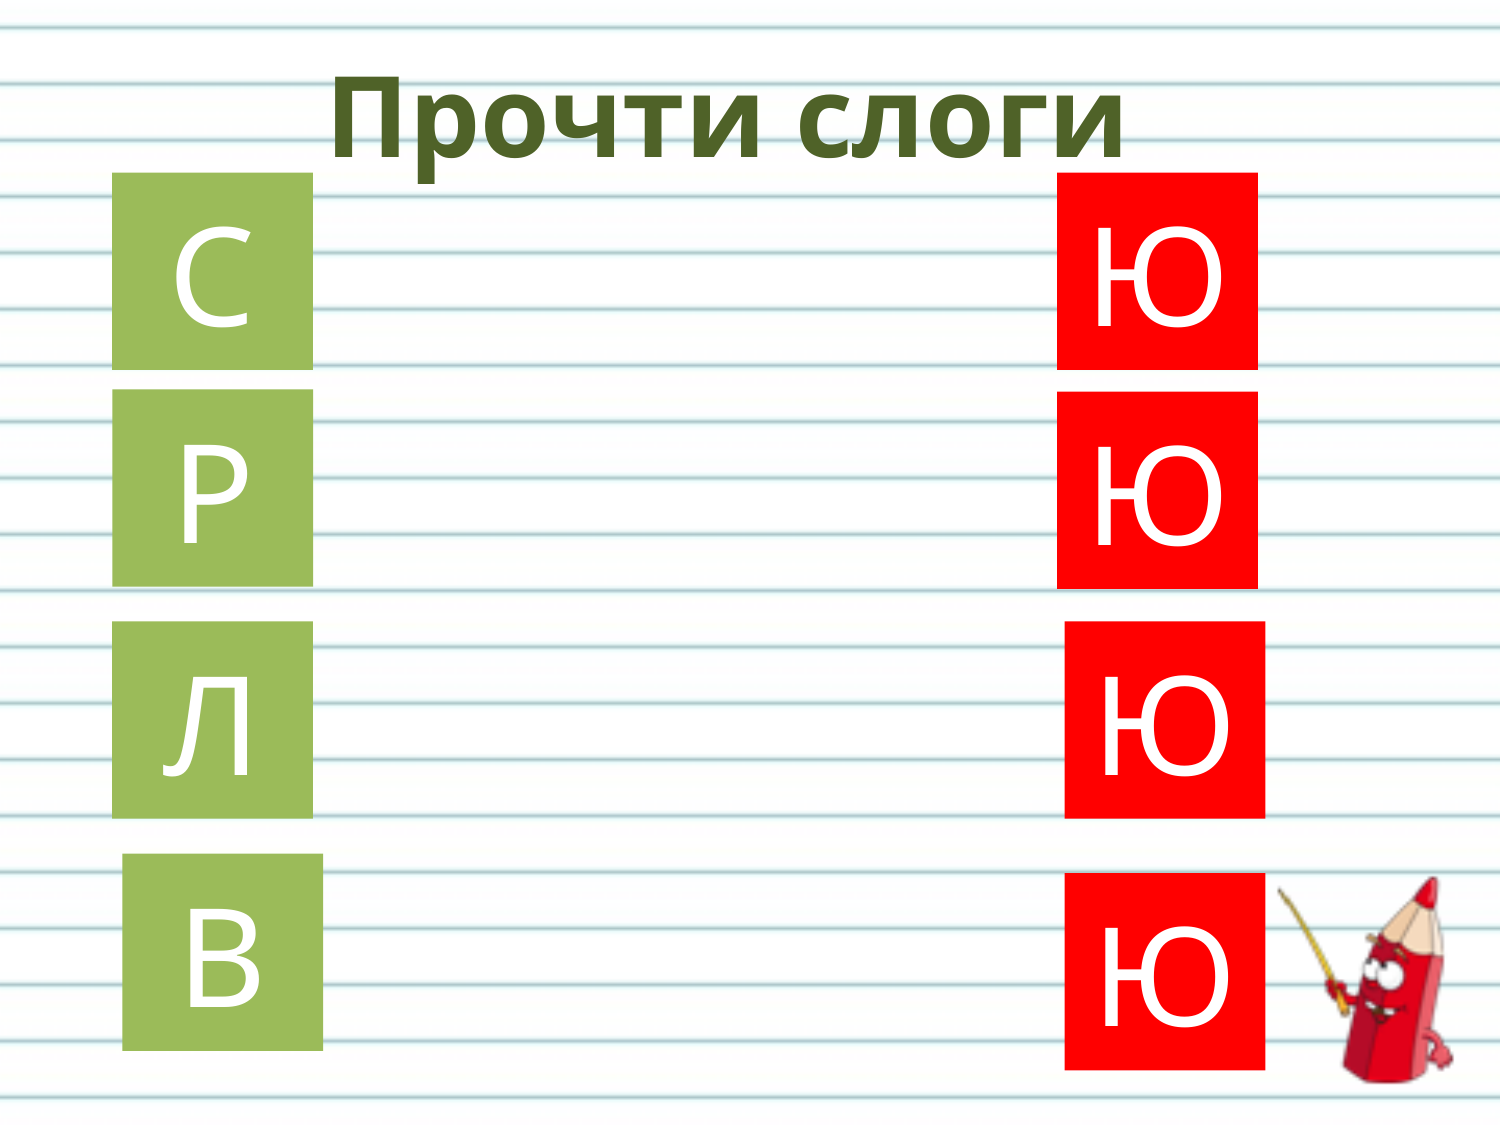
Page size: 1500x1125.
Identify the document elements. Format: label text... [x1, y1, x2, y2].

picture [0, 0, 1500, 1125]
title Прочти слоги [53, 19, 1404, 207]
text_box С [112, 172, 313, 370]
text_box Ю [1062, 619, 1267, 821]
text_box Ю [1062, 871, 1267, 1072]
text_box Л [112, 621, 313, 819]
text_box Ю [1055, 389, 1260, 591]
text_box В [122, 853, 324, 1051]
text_box Ю [1055, 171, 1260, 372]
text_box Р [112, 389, 314, 587]
